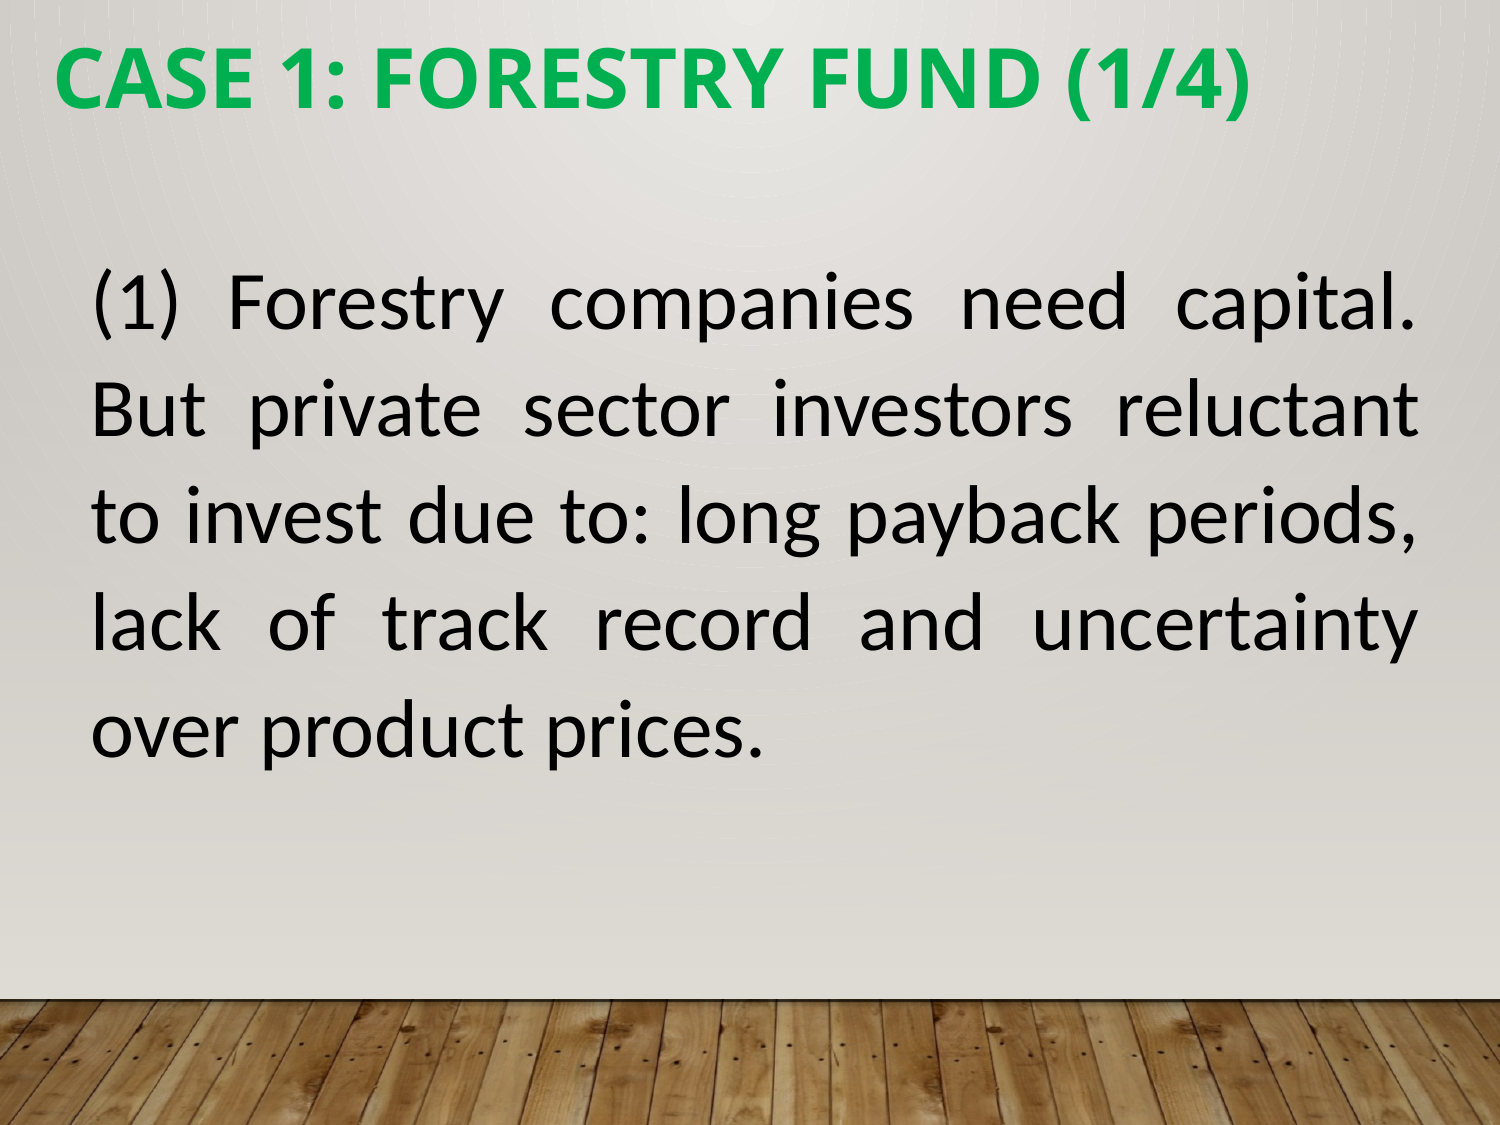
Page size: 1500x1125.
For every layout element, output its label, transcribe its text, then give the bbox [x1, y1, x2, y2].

title Case 1: Forestry Fund (1/4) [37, 29, 1473, 180]
picture [0, 999, 1500, 1125]
text_box (1) Forestry companies need capital. But private sector investors reluctant to invest due to: long payback periods, lack of track record and uncertainty over product prices. [75, 231, 1436, 996]
